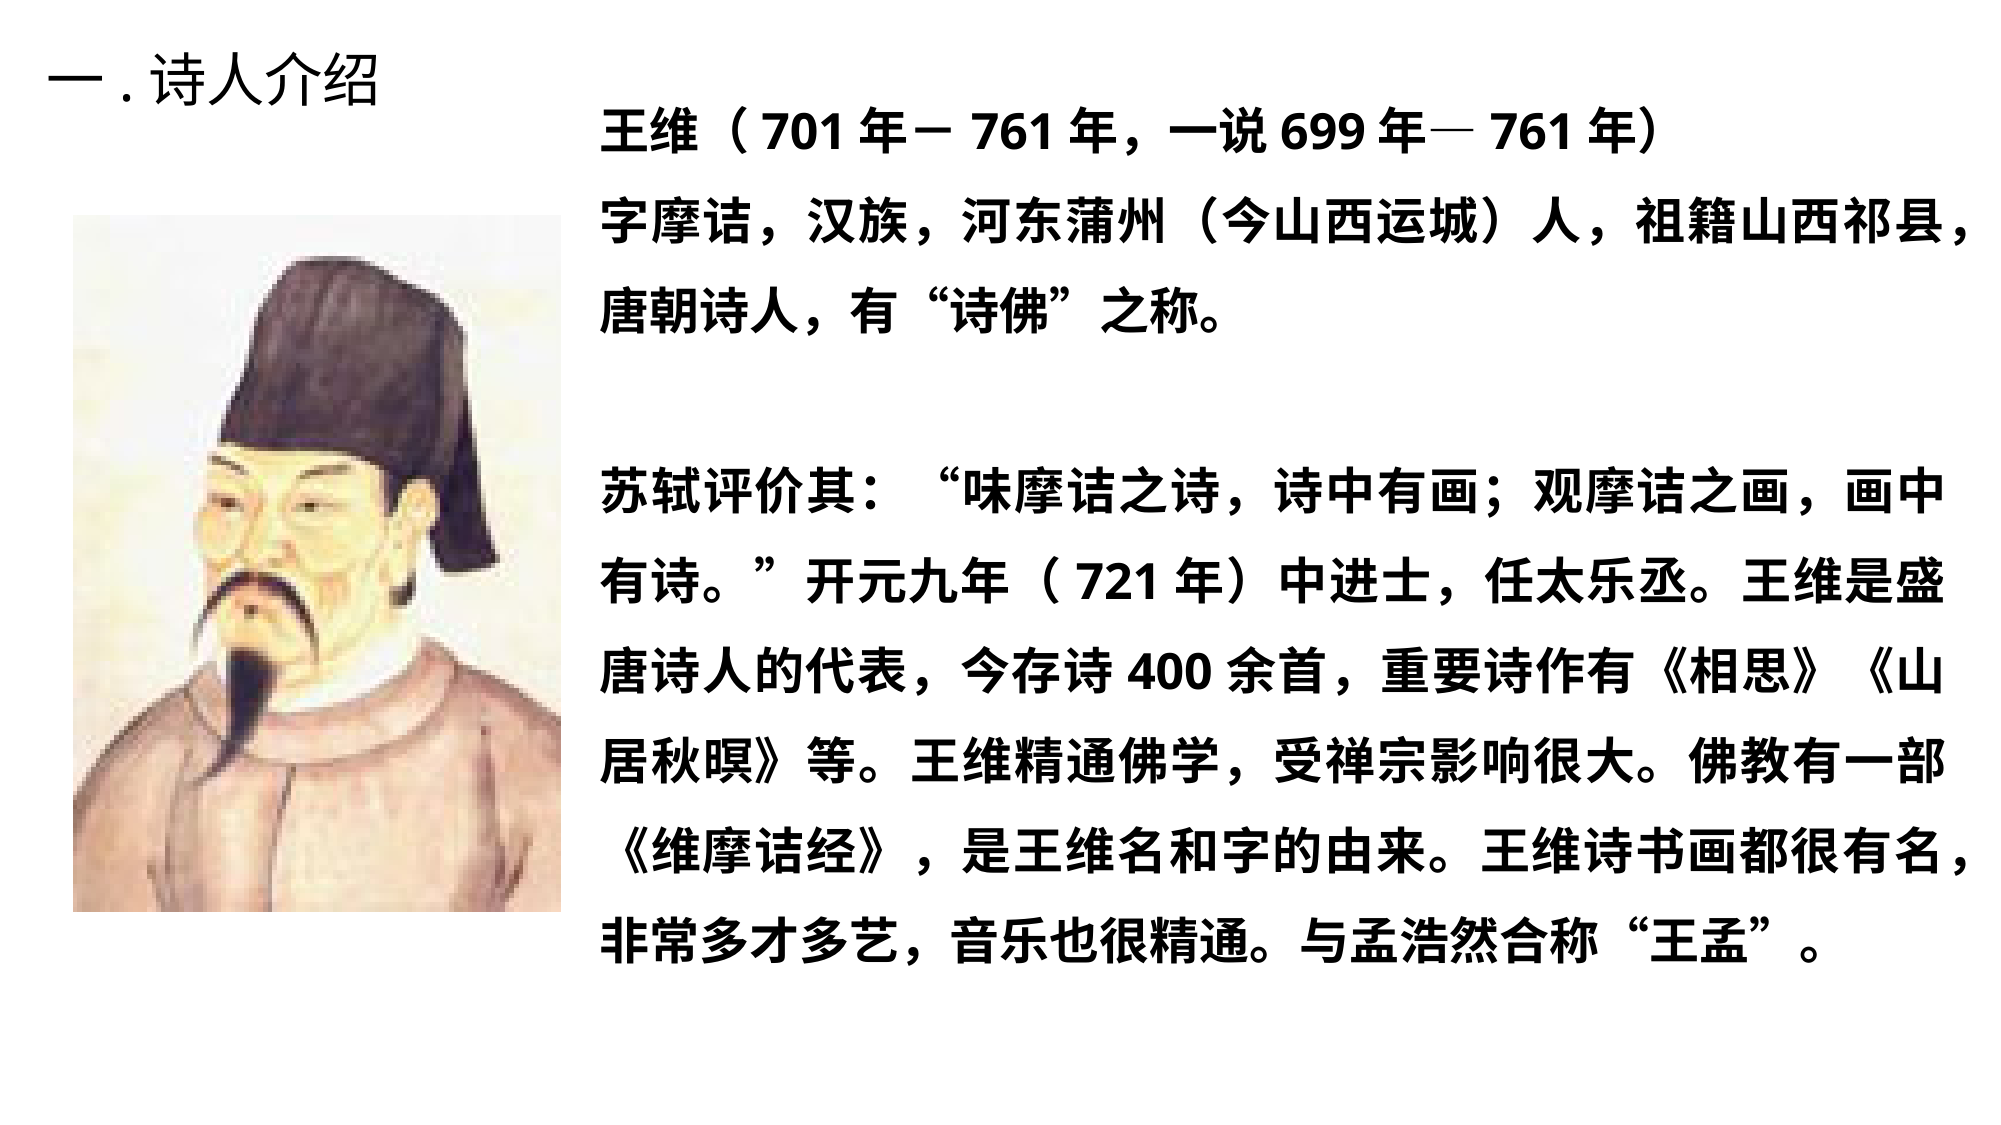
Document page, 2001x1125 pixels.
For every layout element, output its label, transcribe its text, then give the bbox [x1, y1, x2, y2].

picture [73, 215, 561, 912]
text_box 王维（701年－761年，一说699年—761年） 字摩诘，汉族，河东蒲州（今山西运城）人，祖籍山西祁县，唐朝诗人，有“诗佛”之称。 苏轼评价其：“味摩诘之诗，诗中有画；观摩诘之画，画中有诗。”开元九年（721年）中进士，任太乐丞。王维是盛唐诗人的代表，今存诗400余首，重要诗作有《相思》《山居秋暝》等。王维精通佛学，受禅宗影响很大。佛教有一部《维摩诘经》，是王维名和字的由来。王维诗书画都很有名，非常多才多艺，音乐也很精通。与孟浩然合称“王孟”。 [584, 62, 1962, 977]
text_box 一.诗人介绍 [31, 35, 396, 121]
